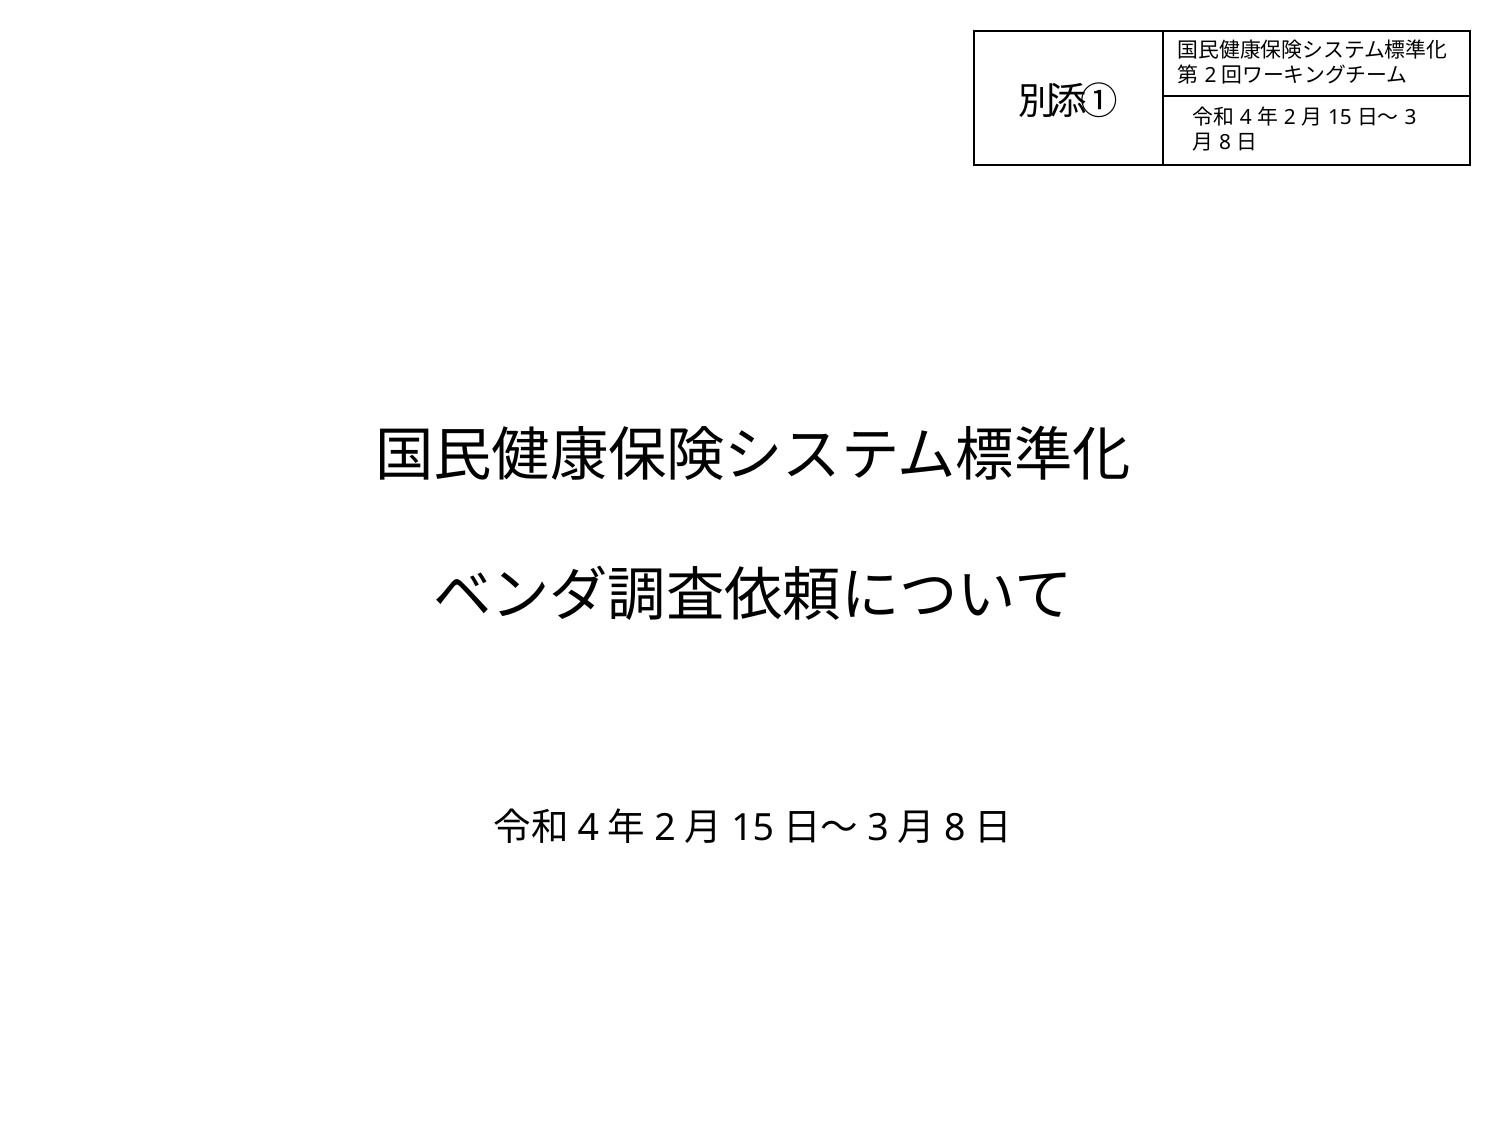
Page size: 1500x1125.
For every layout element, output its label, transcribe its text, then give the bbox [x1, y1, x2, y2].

text_box 令和4年2月15日～3月8日 [140, 795, 1365, 930]
table_header 国民健康保険システム標準化 第2回ワーキングチーム [1164, 32, 1469, 95]
table_cell 令和4年2月15日～3月8日 [1164, 97, 1469, 164]
text_box 国民健康保険システム標準化 ベンダ調査依頼について [11, 270, 1494, 774]
table_header 別添① [975, 32, 1162, 164]
